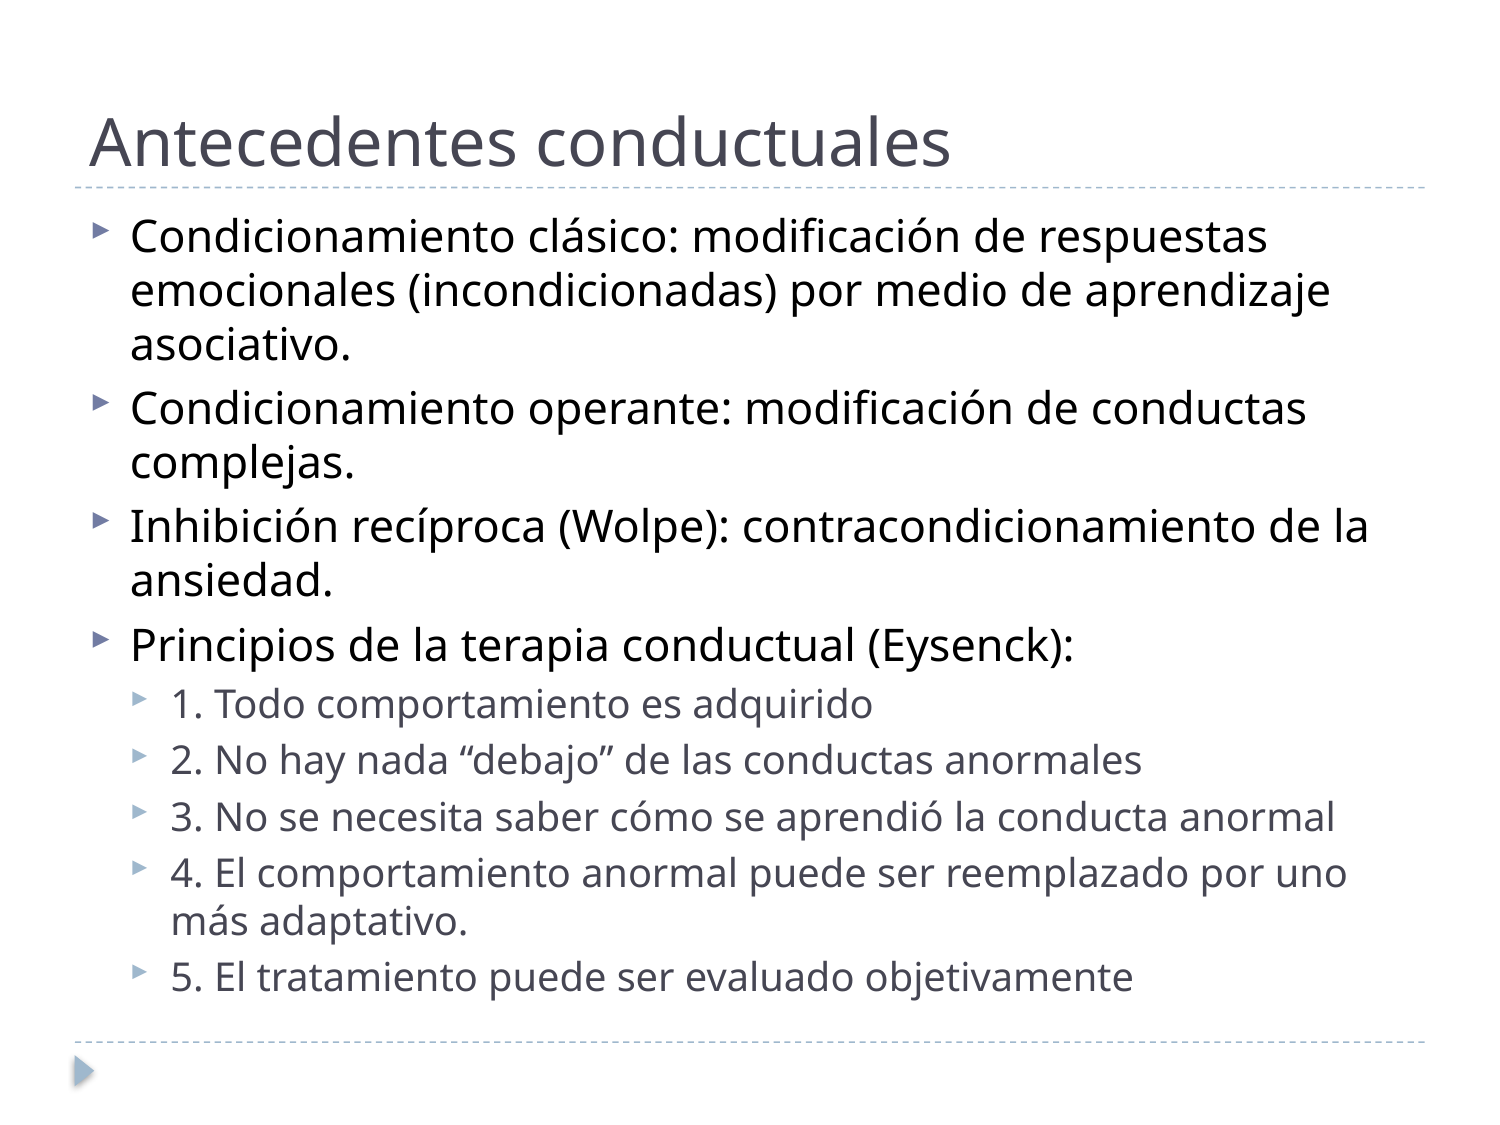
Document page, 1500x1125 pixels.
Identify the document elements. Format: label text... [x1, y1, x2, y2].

title Antecedentes conductuales [75, 24, 1463, 188]
list Condicionamiento clásico: modificación de respuestas emocionales (incondicionadas) por medio de aprendizaje asociativo. Condicionamiento operante: modificación de conductas complejas. Inhibición recíproca (Wolpe): contracondicionamiento de la ansiedad. Principios de la terapia conductual (Eysenck): 1. Todo comportamiento es adquirido 2. No hay nada “debajo” de las conductas anormales 3. No se necesita saber cómo se aprendió la conducta anormal 4. El comportamiento anormal puede ser reemplazado por uno más adaptativo. 5. El tratamiento puede ser evaluado objetivamente [75, 200, 1425, 1010]
